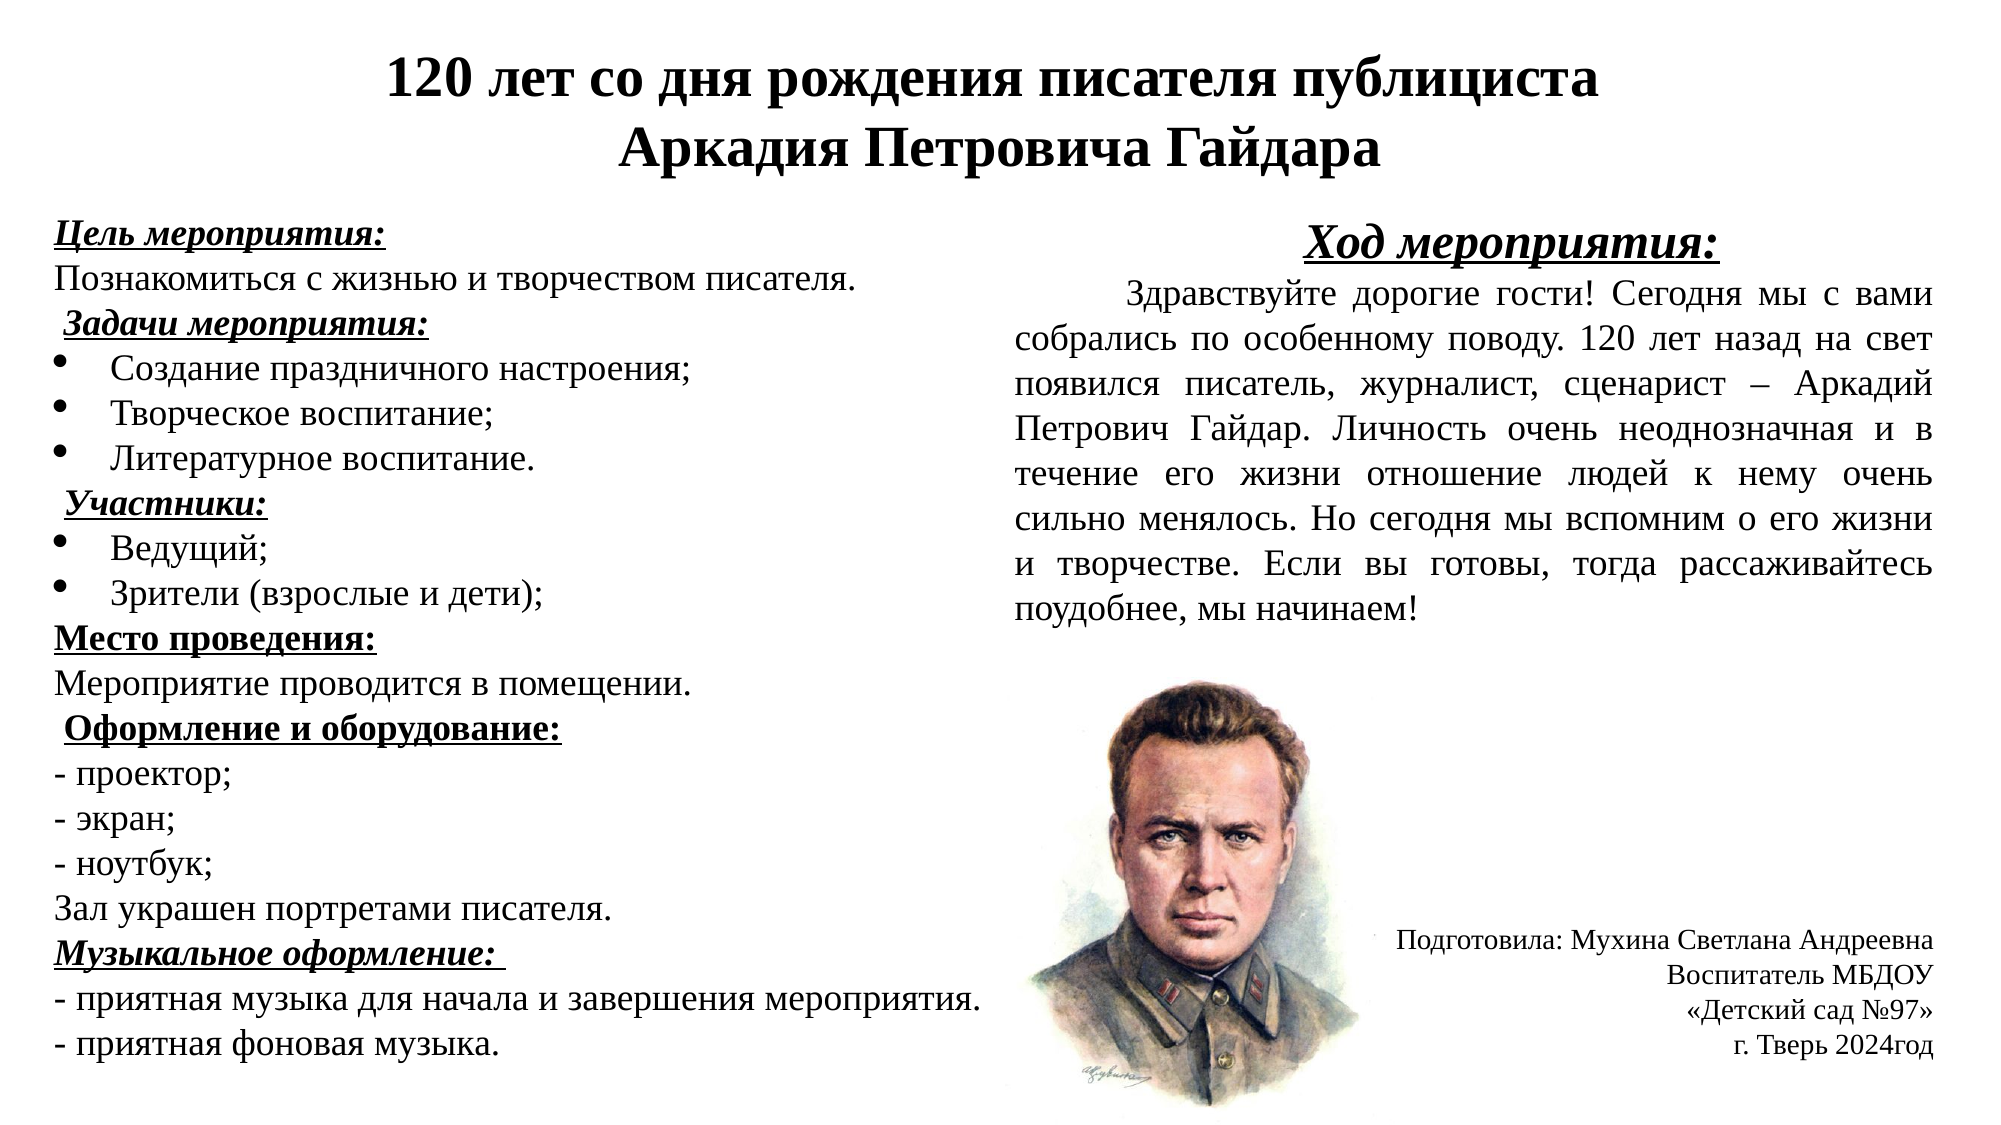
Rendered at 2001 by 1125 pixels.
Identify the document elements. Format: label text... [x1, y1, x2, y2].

text_box Подготовила: Мухина Светлана Андреевна Воспитатель МБДОУ «Детский сад №97» г. Тверь 2024год [1395, 912, 1949, 1068]
text_box Ход мероприятия: Здравствуйте дорогие гости! Сегодня мы с вами собрались по особенному поводу. 120 лет назад на свет появился писатель, журналист, сценарист – Аркадий Петрович Гайдар. Личность очень неоднозначная и в течение его жизни отношение людей к нему очень сильно менялось. Но сегодня мы вспомним о его жизни и творчестве. Если вы готовы, тогда рассаживайтесь поудобнее, мы начинаем! [999, 201, 1949, 636]
text_box 120 лет со дня рождения писателя публициста Аркадия Петровича Гайдара [124, 30, 1876, 186]
text_box Цель мероприятия: Познакомиться с жизнью и творчеством писателя. Задачи мероприятия: Создание праздничного настроения; Творческое воспитание; Литературное воспитание. Участники: Ведущий; Зрители (взрослые и дети); Место проведения: Мероприятие проводится в помещении. Оформление и оборудование: - проектор; - экран; - ноутбук; Зал украшен портретами писателя. Музыкальное оформление: - приятная музыка для начала и завершения мероприятия. - приятная фоновая музыка. [39, 201, 1007, 1116]
picture [999, 677, 1395, 1125]
